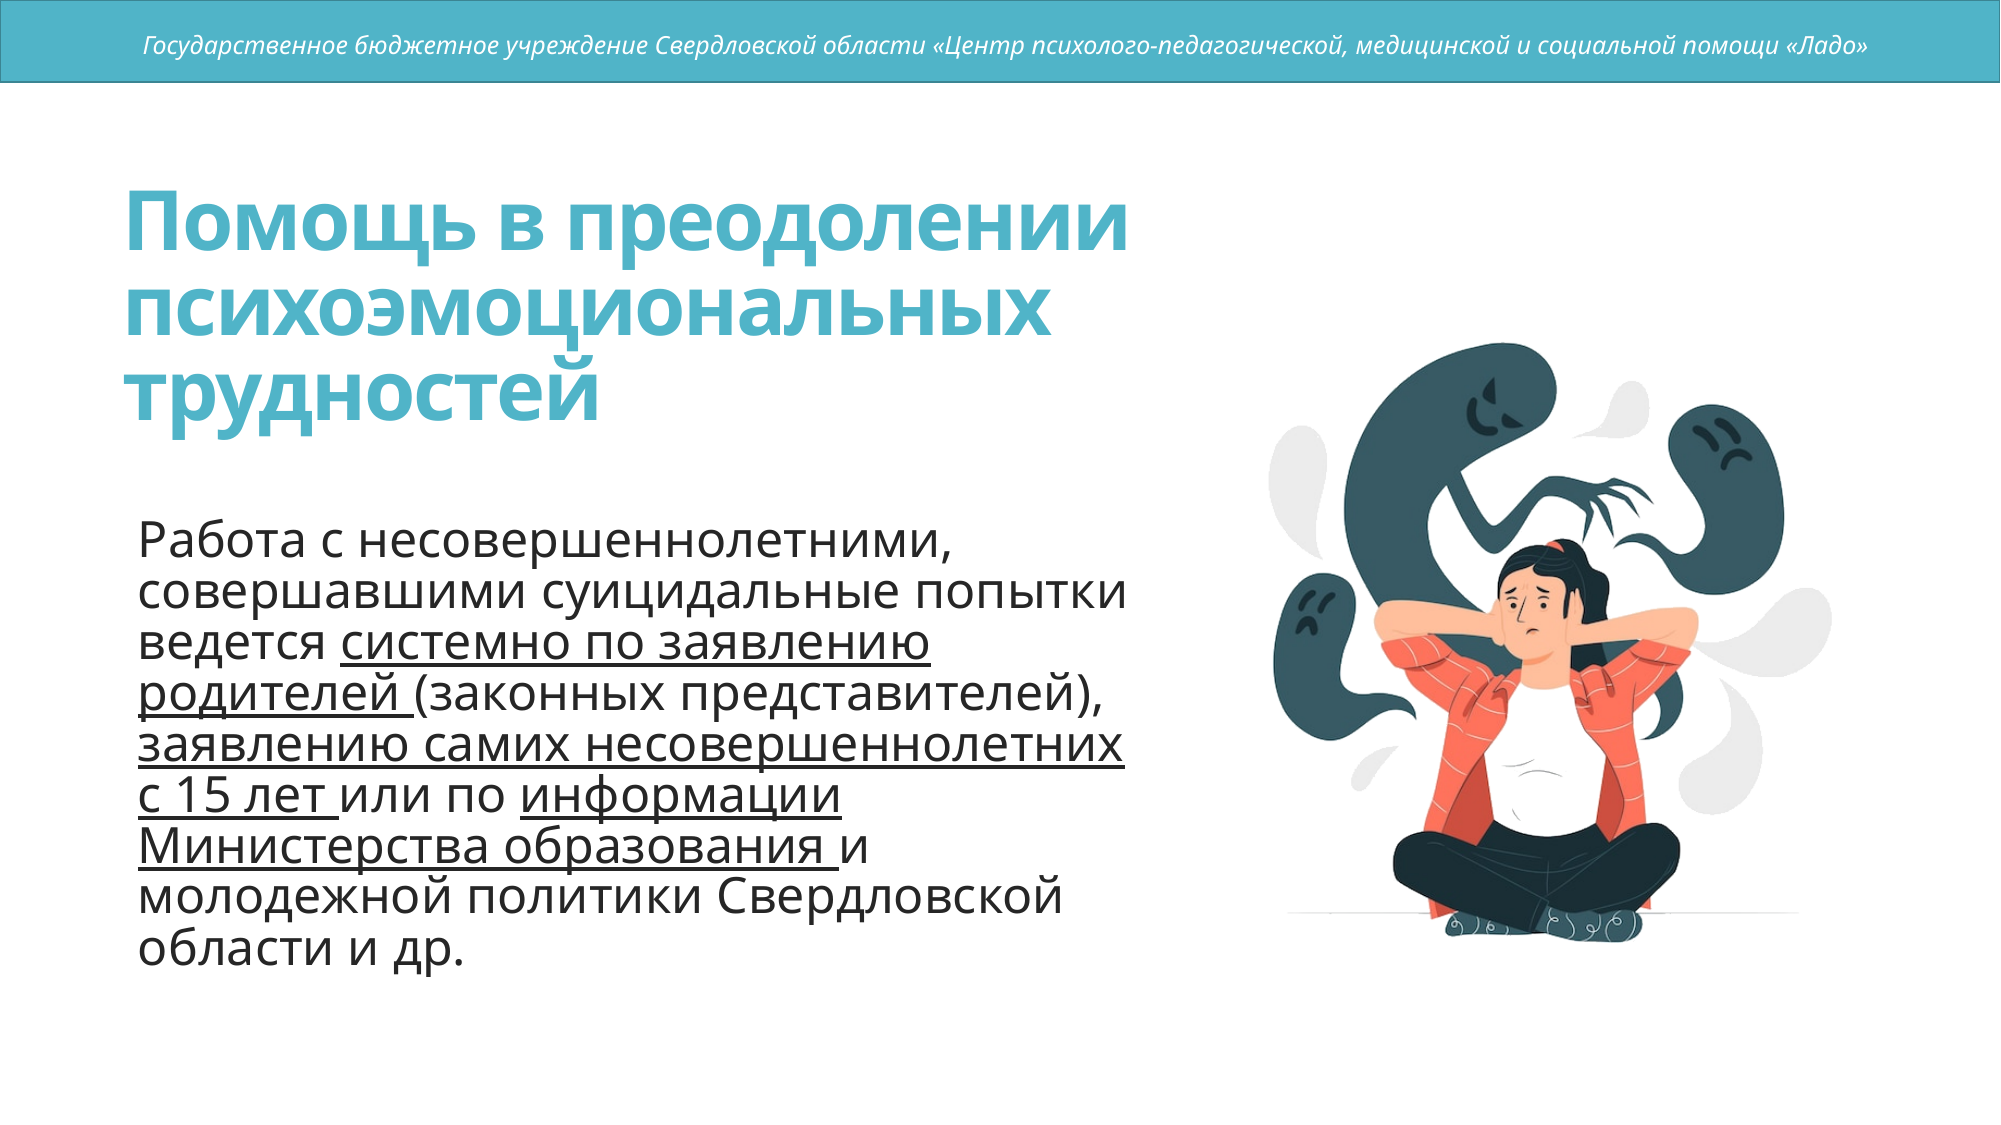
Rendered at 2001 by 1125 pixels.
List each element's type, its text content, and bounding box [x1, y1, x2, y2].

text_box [0, 0, 2000, 83]
list Работа с несовершеннолетними, совершавшими суицидальные попытки ведется системно по заявлению родителей (законных представителей), заявлению самих несовершеннолетних с 15 лет или по информации Министерства образования и молодежной политики Свердловской области и др. [107, 509, 1145, 1031]
picture [1201, 298, 1883, 980]
title Помощь в преодолении психоэмоциональных трудностей [107, 173, 1485, 446]
